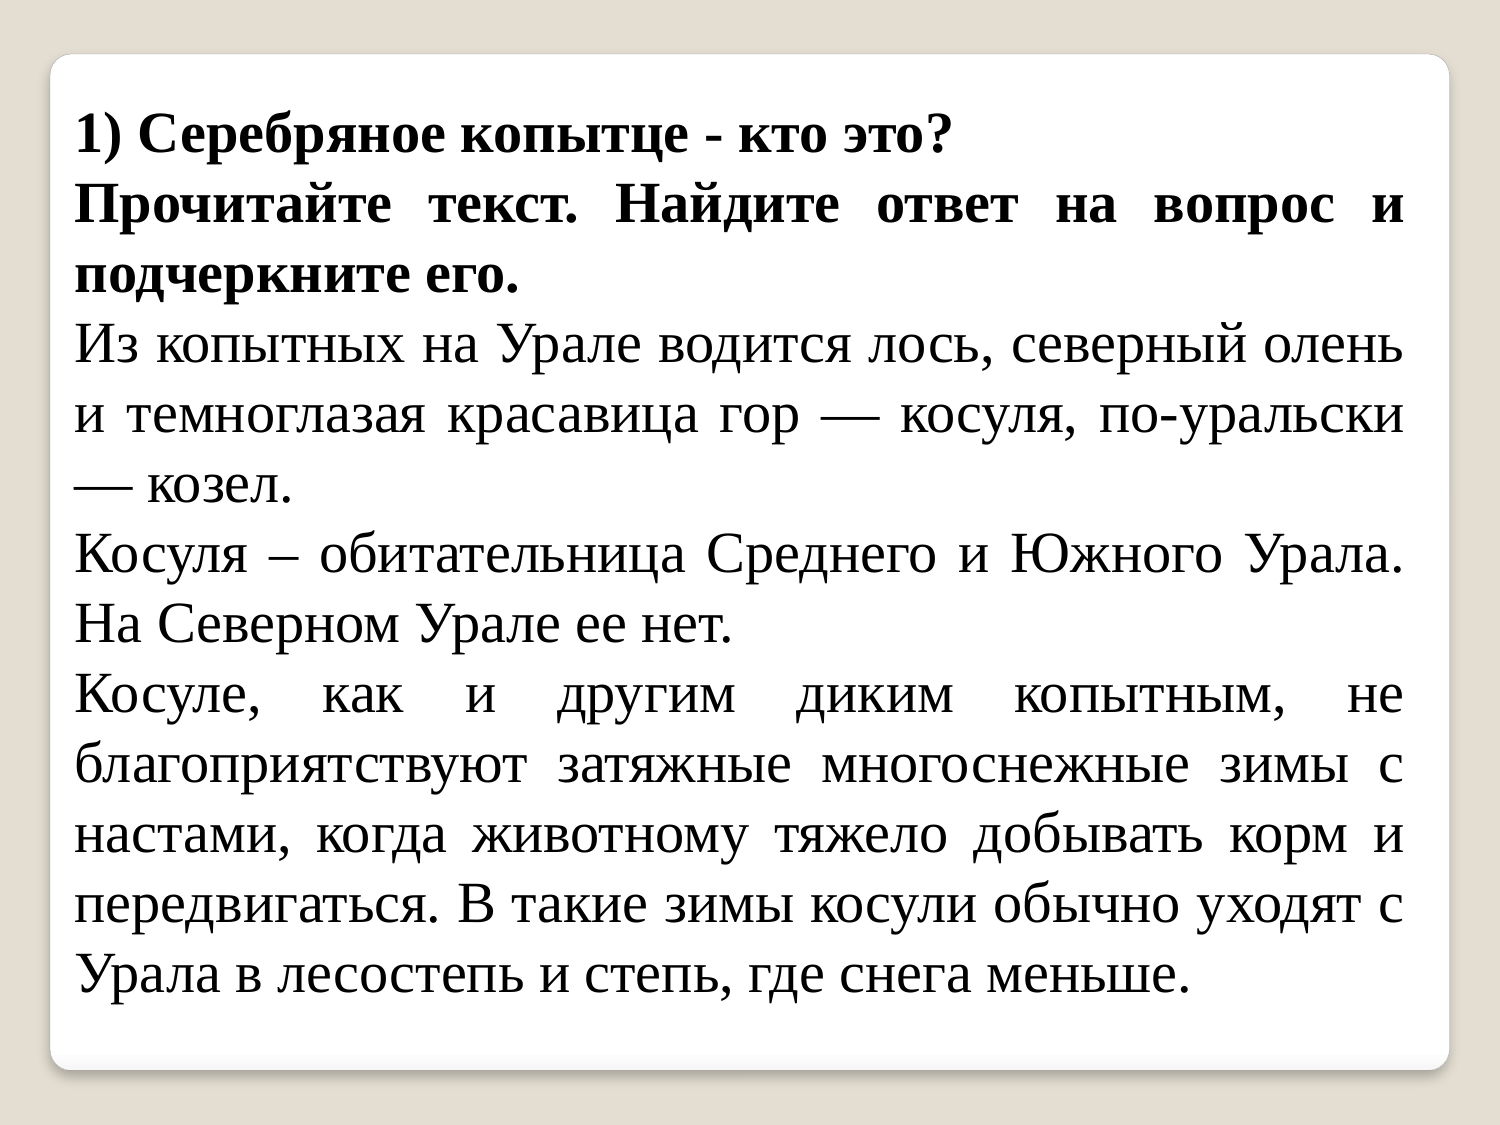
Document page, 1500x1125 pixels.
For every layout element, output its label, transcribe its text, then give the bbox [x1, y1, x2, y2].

text_box 1) Серебряное копытце - кто это? Прочитайте текст. Найдите ответ на вопрос и подчеркните его. Из копытных на Урале водится лось, северный олень и темноглазая красавица гор — косуля, по-уральски — козел. Косуля – обитательница Среднего и Южного Урала. На Северном Урале ее нет. Косуле, как и другим диким копытным, не благоприятствуют затяжные многоснежные зимы с настами, когда животному тяжело добывать корм и передвигаться. В такие зимы косули обычно уходят с Урала в лесостепь и степь, где снега меньше. [59, 86, 1421, 1012]
